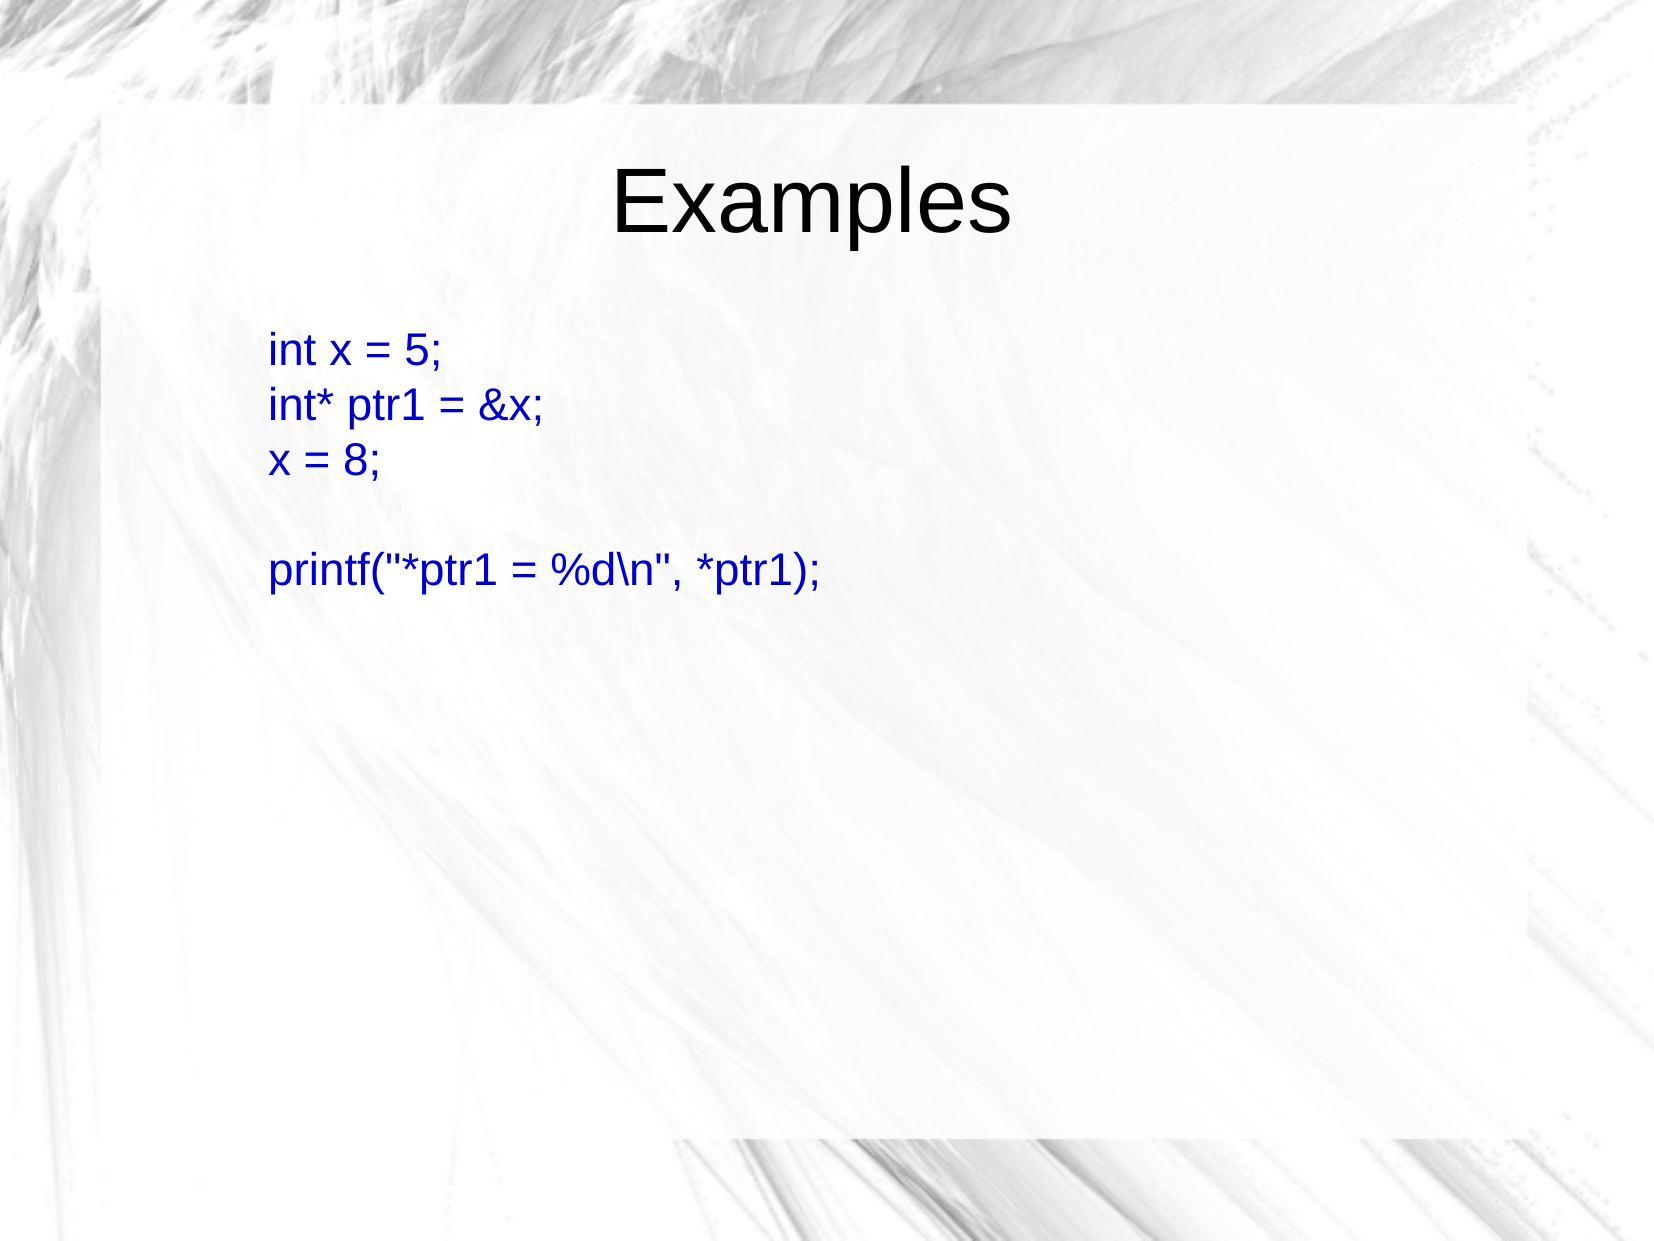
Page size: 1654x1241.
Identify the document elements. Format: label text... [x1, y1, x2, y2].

title Examples [118, 112, 1506, 281]
picture [0, 0, 1654, 1241]
list int x = 5; int* ptr1 = &x; x = 8; printf("*ptr1 = %d\n", *ptr1); [118, 319, 1571, 1109]
